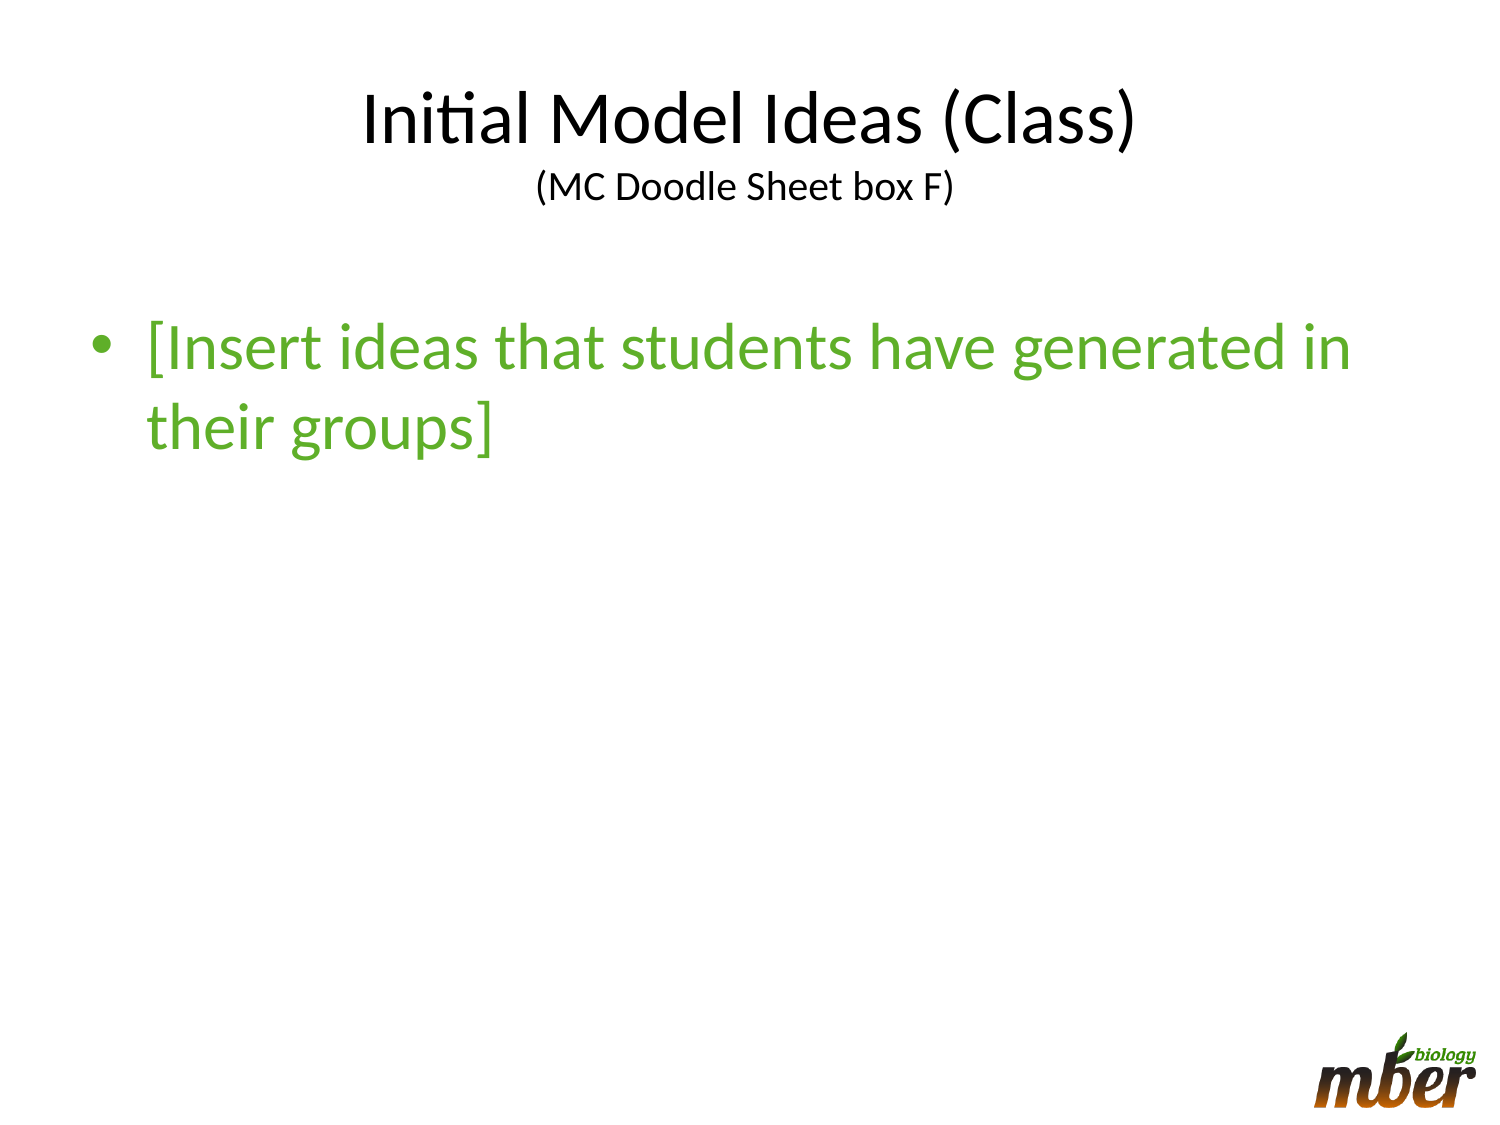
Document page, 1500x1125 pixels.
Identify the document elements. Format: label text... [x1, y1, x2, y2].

picture [1314, 1032, 1476, 1109]
title Initial Model Ideas (Class) (MC Doodle Sheet box F) [75, 45, 1425, 233]
list [Insert ideas that students have generated in their groups] [75, 295, 1425, 817]
